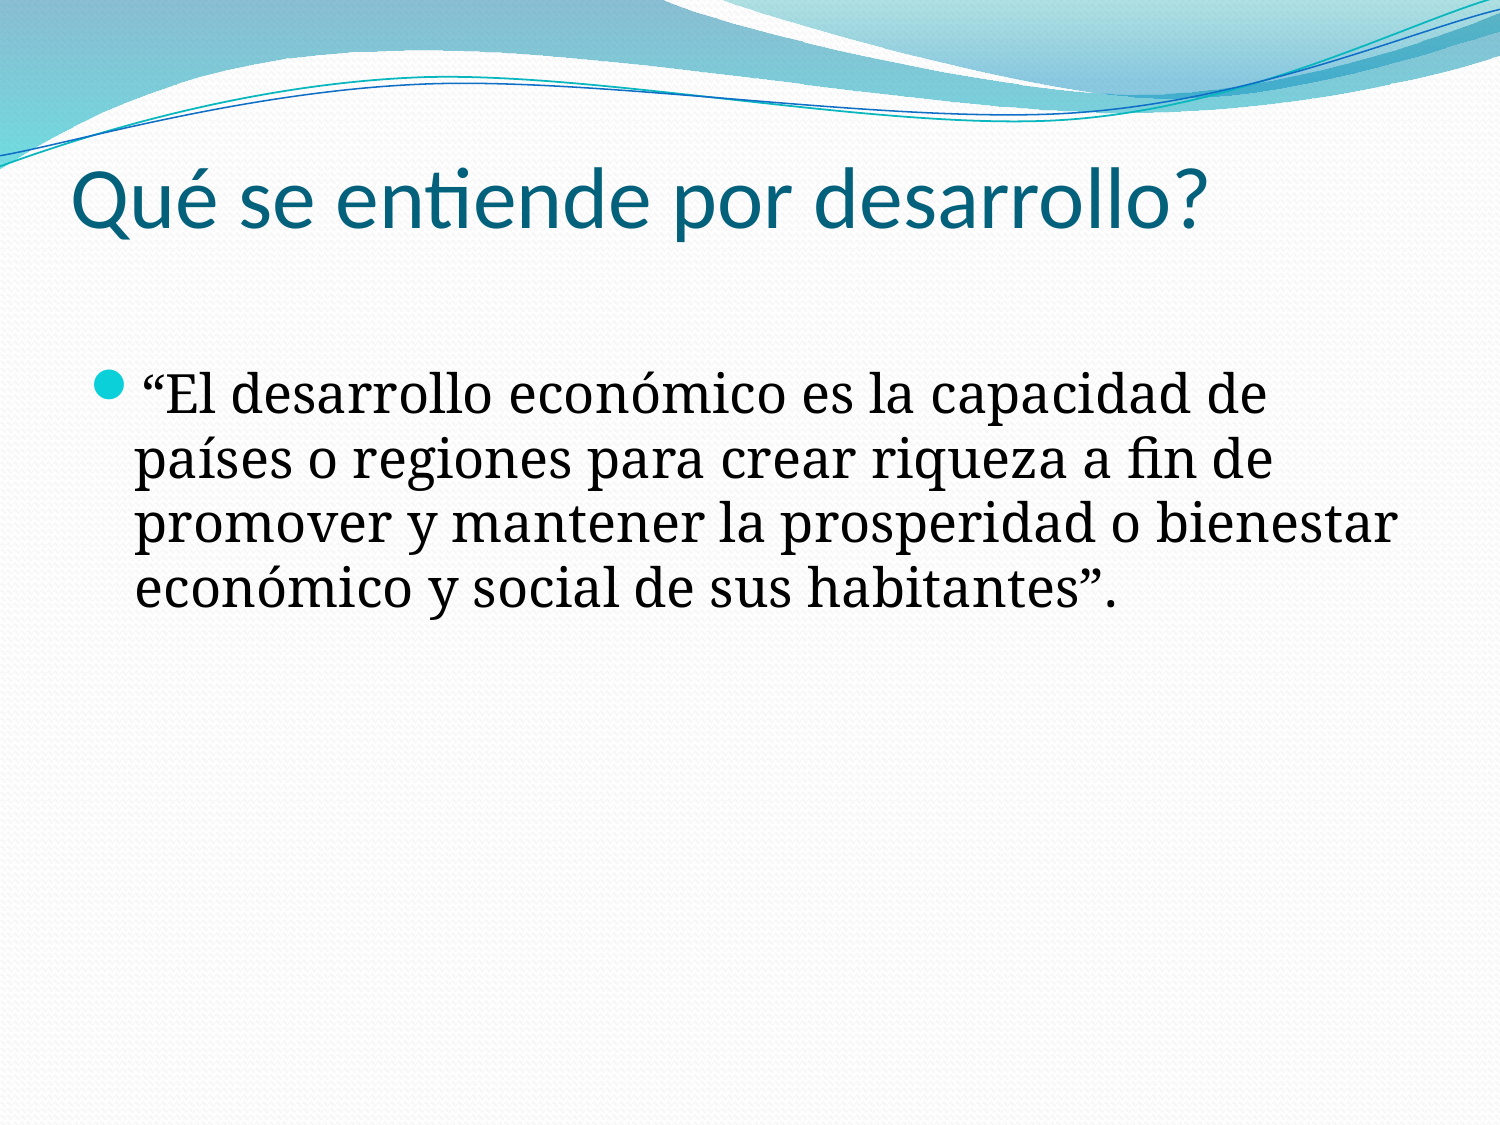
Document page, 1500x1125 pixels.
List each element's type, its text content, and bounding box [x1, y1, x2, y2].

title Qué se entiende por desarrollo? [70, 58, 1421, 247]
list “El desarrollo económico es la capacidad de países o regiones para crear riqueza a fin de promover y mantener la prosperidad o bienestar económico y social de sus habitantes”. [75, 351, 1425, 1038]
